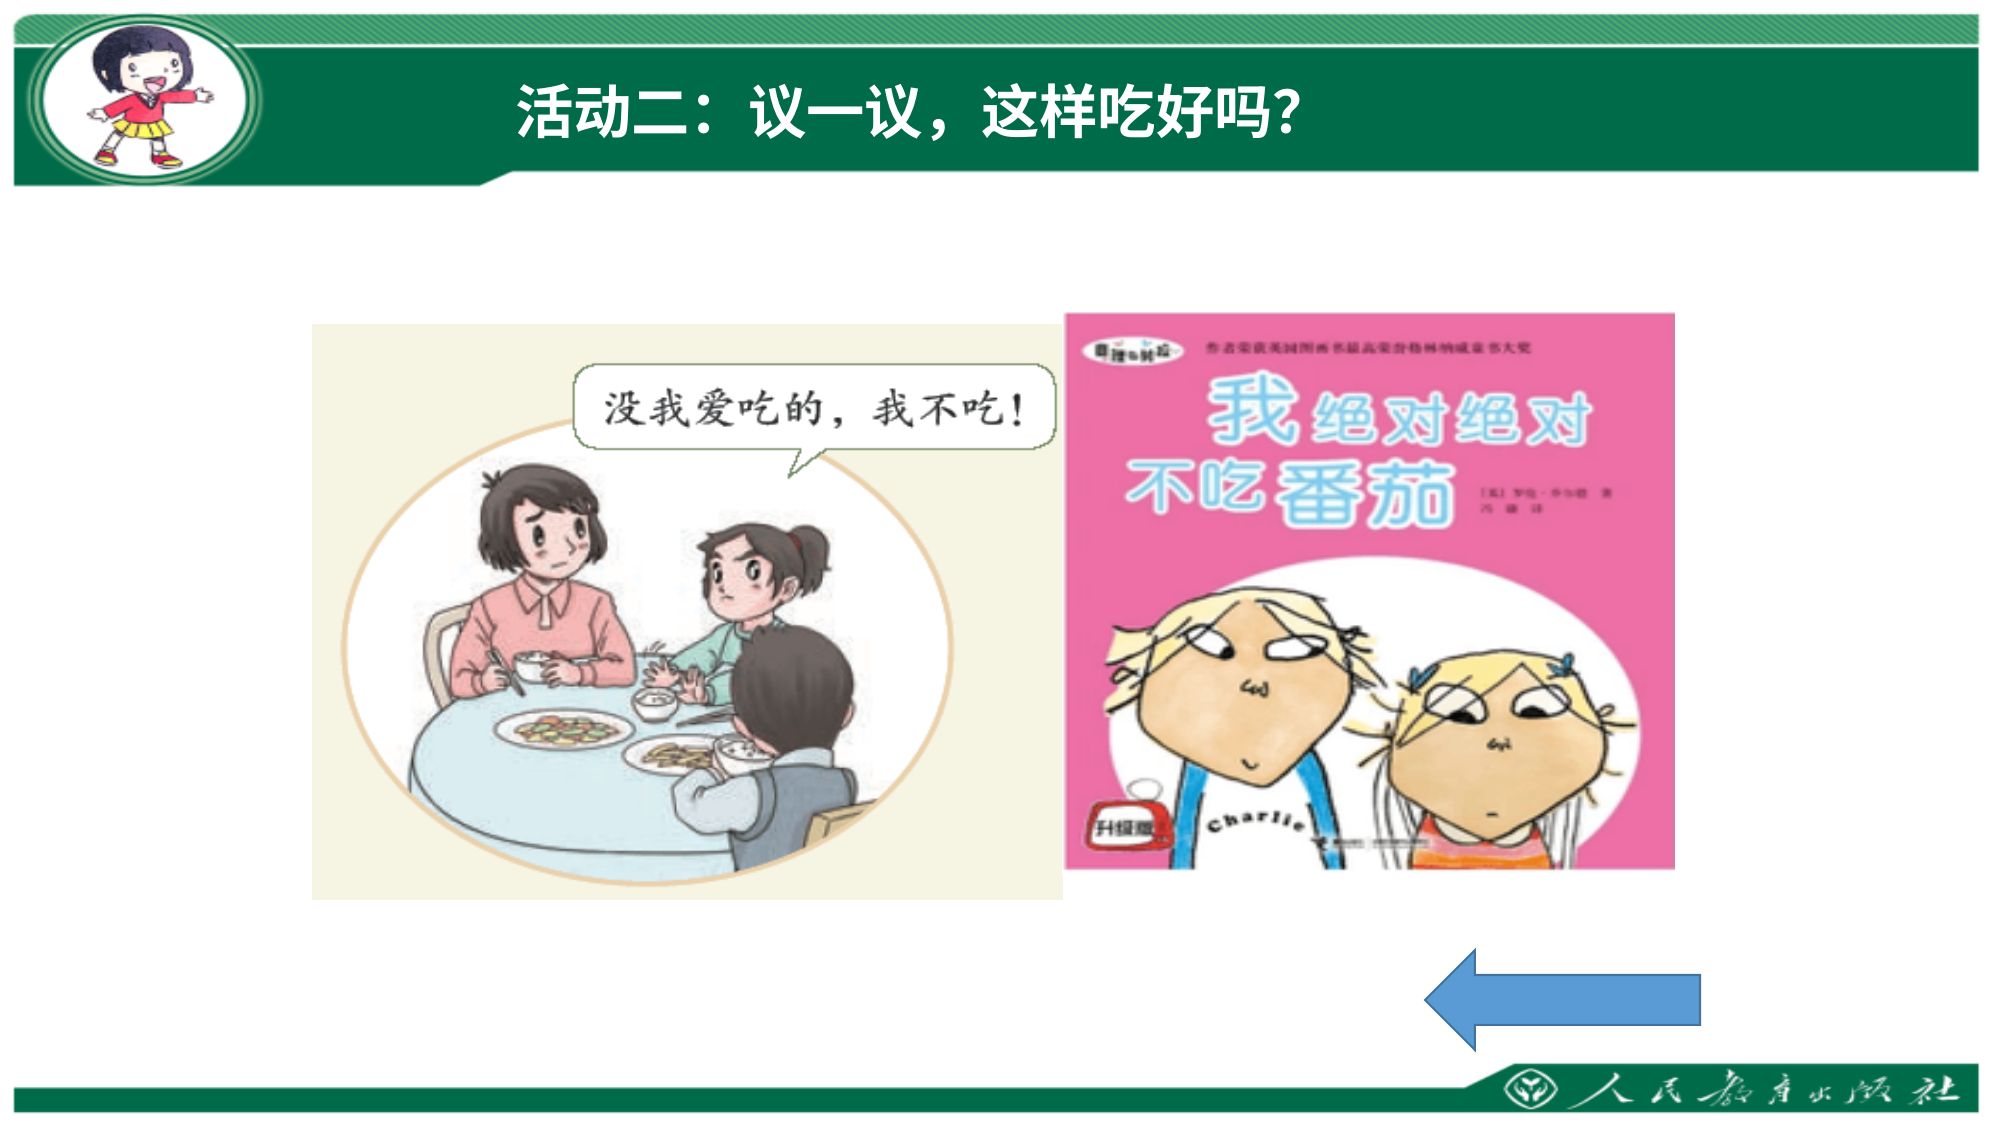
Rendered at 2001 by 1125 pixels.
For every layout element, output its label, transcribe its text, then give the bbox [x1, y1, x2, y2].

text_box 活动二：议一议，这样吃好吗？ [500, 67, 1400, 153]
picture [0, 0, 2000, 1125]
text_box [1423, 947, 1702, 1053]
